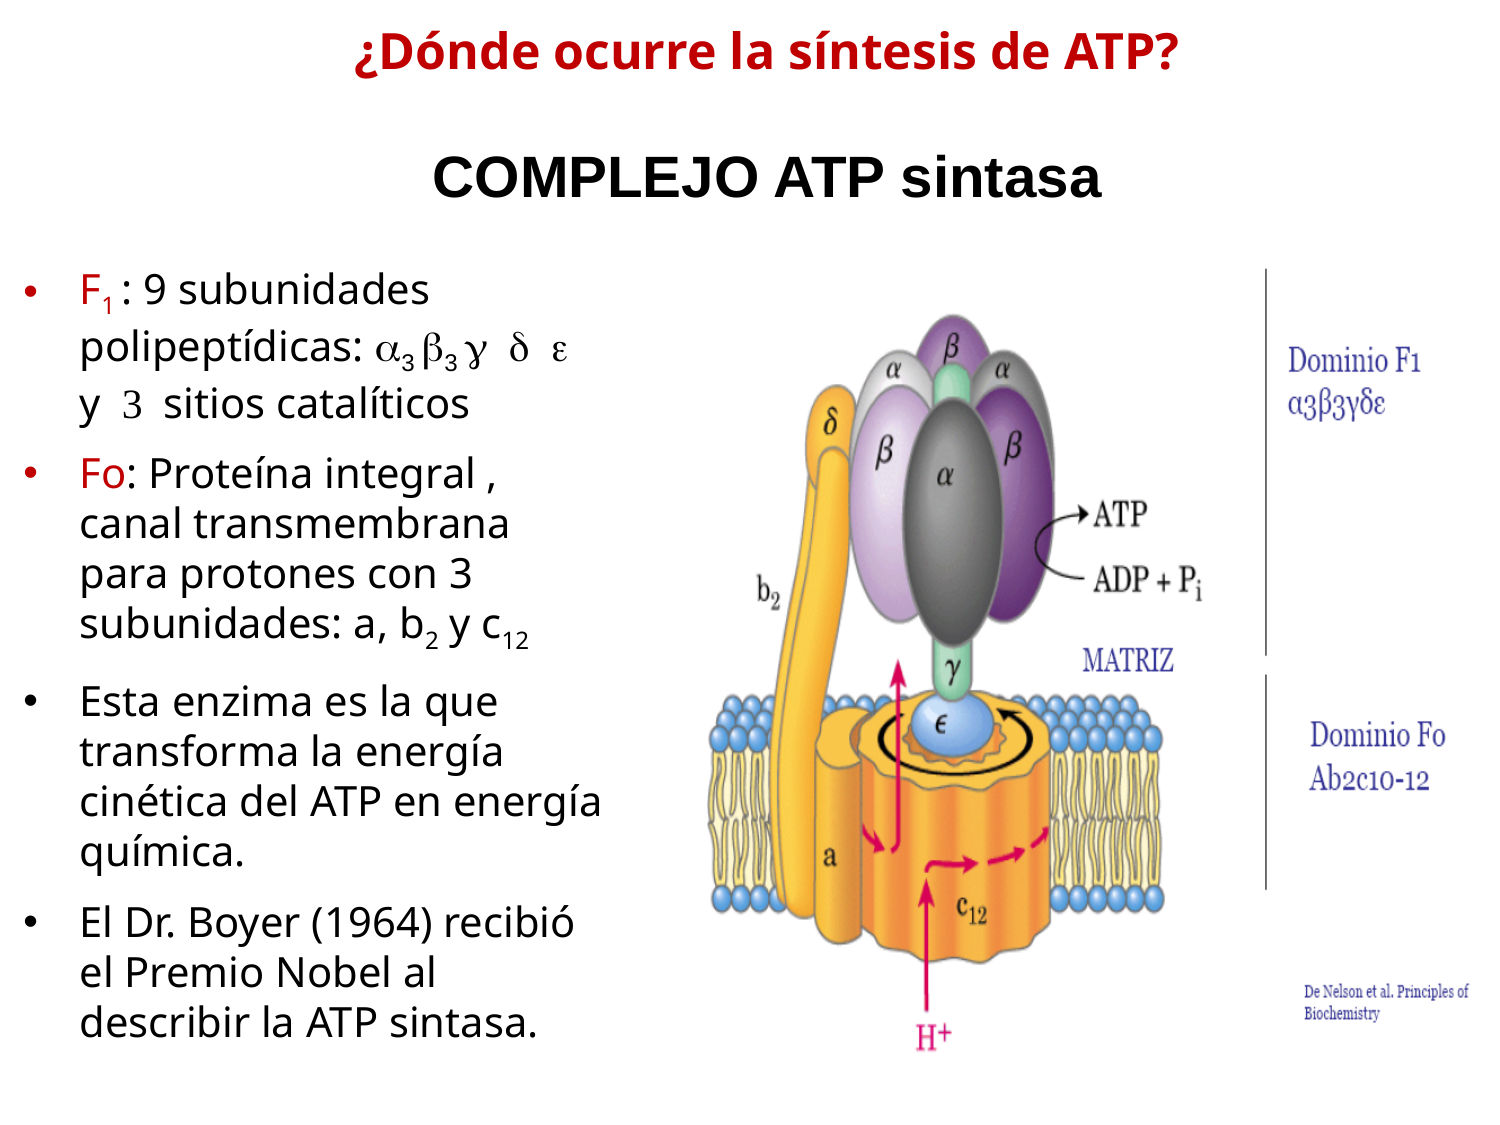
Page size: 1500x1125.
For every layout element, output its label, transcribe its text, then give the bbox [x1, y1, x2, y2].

picture [643, 254, 1500, 1079]
text_box F1 : 9 subunidades polipeptídicas: a3 b3 g d e y 3 sitios catalíticos Fo: Proteína integral , canal transmembrana para protones con 3 subunidades: a, b2 y c12 Esta enzima es la que transforma la energía cinética del ATP en energía química. El Dr. Boyer (1964) recibió el Premio Nobel al describir la ATP sintasa. [8, 255, 624, 1125]
text_box ¿Dónde ocurre la síntesis de ATP? COMPLEJO ATP sintasa [339, 11, 1195, 217]
